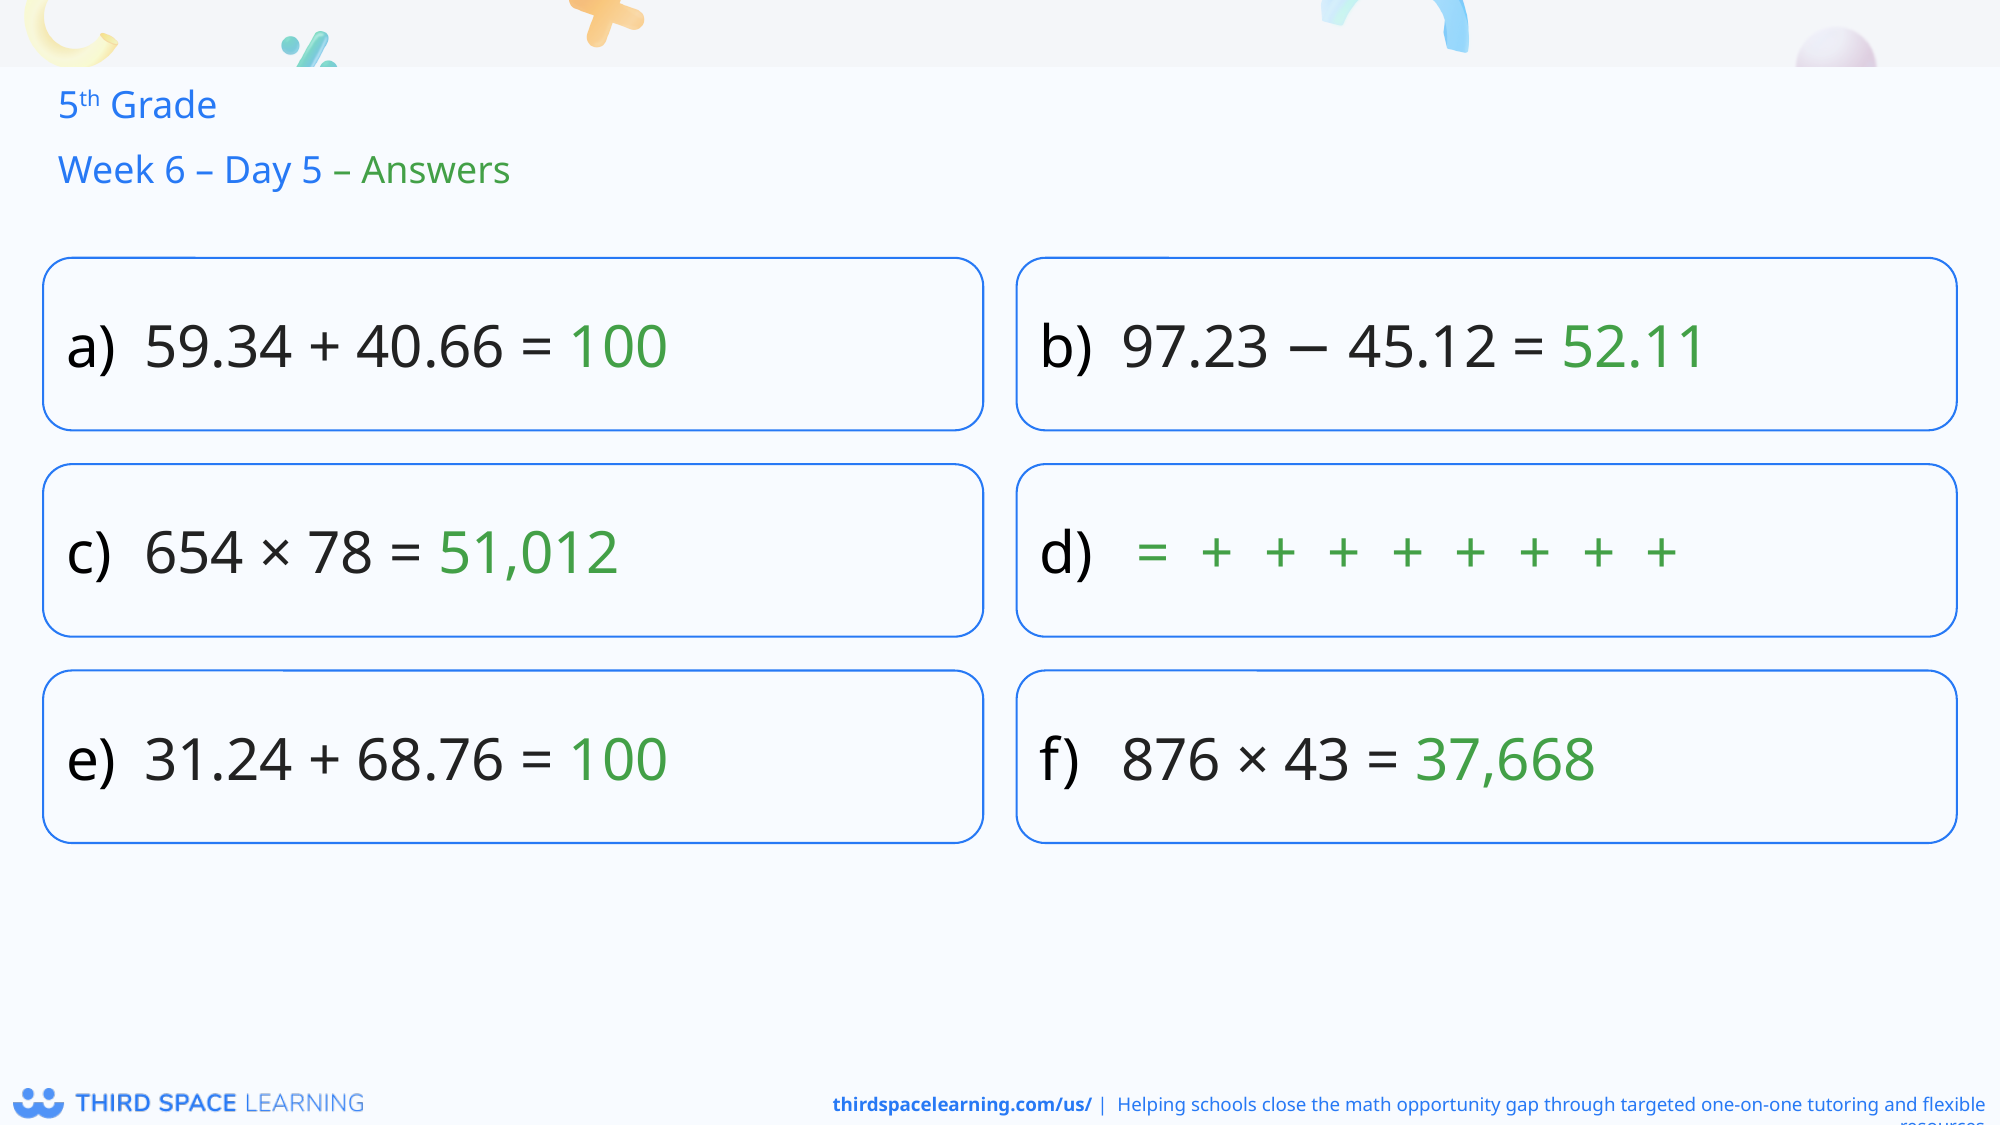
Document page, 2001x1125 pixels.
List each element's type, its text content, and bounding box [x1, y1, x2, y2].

list 31.24 + 68.76 = 100 [129, 684, 962, 829]
picture [0, 0, 2000, 67]
list 97.23 − 45.12 = 52.11 [1106, 272, 1939, 416]
list 59.34 + 40.66 = 100 [129, 272, 962, 416]
list 654 × 78 = 51,012 [129, 478, 962, 623]
picture [13, 1088, 365, 1119]
list 876 × 43 = 37,668 [1106, 684, 1939, 829]
text_box 5th Grade Week 6 – Day 5 – Answers [43, 73, 705, 212]
